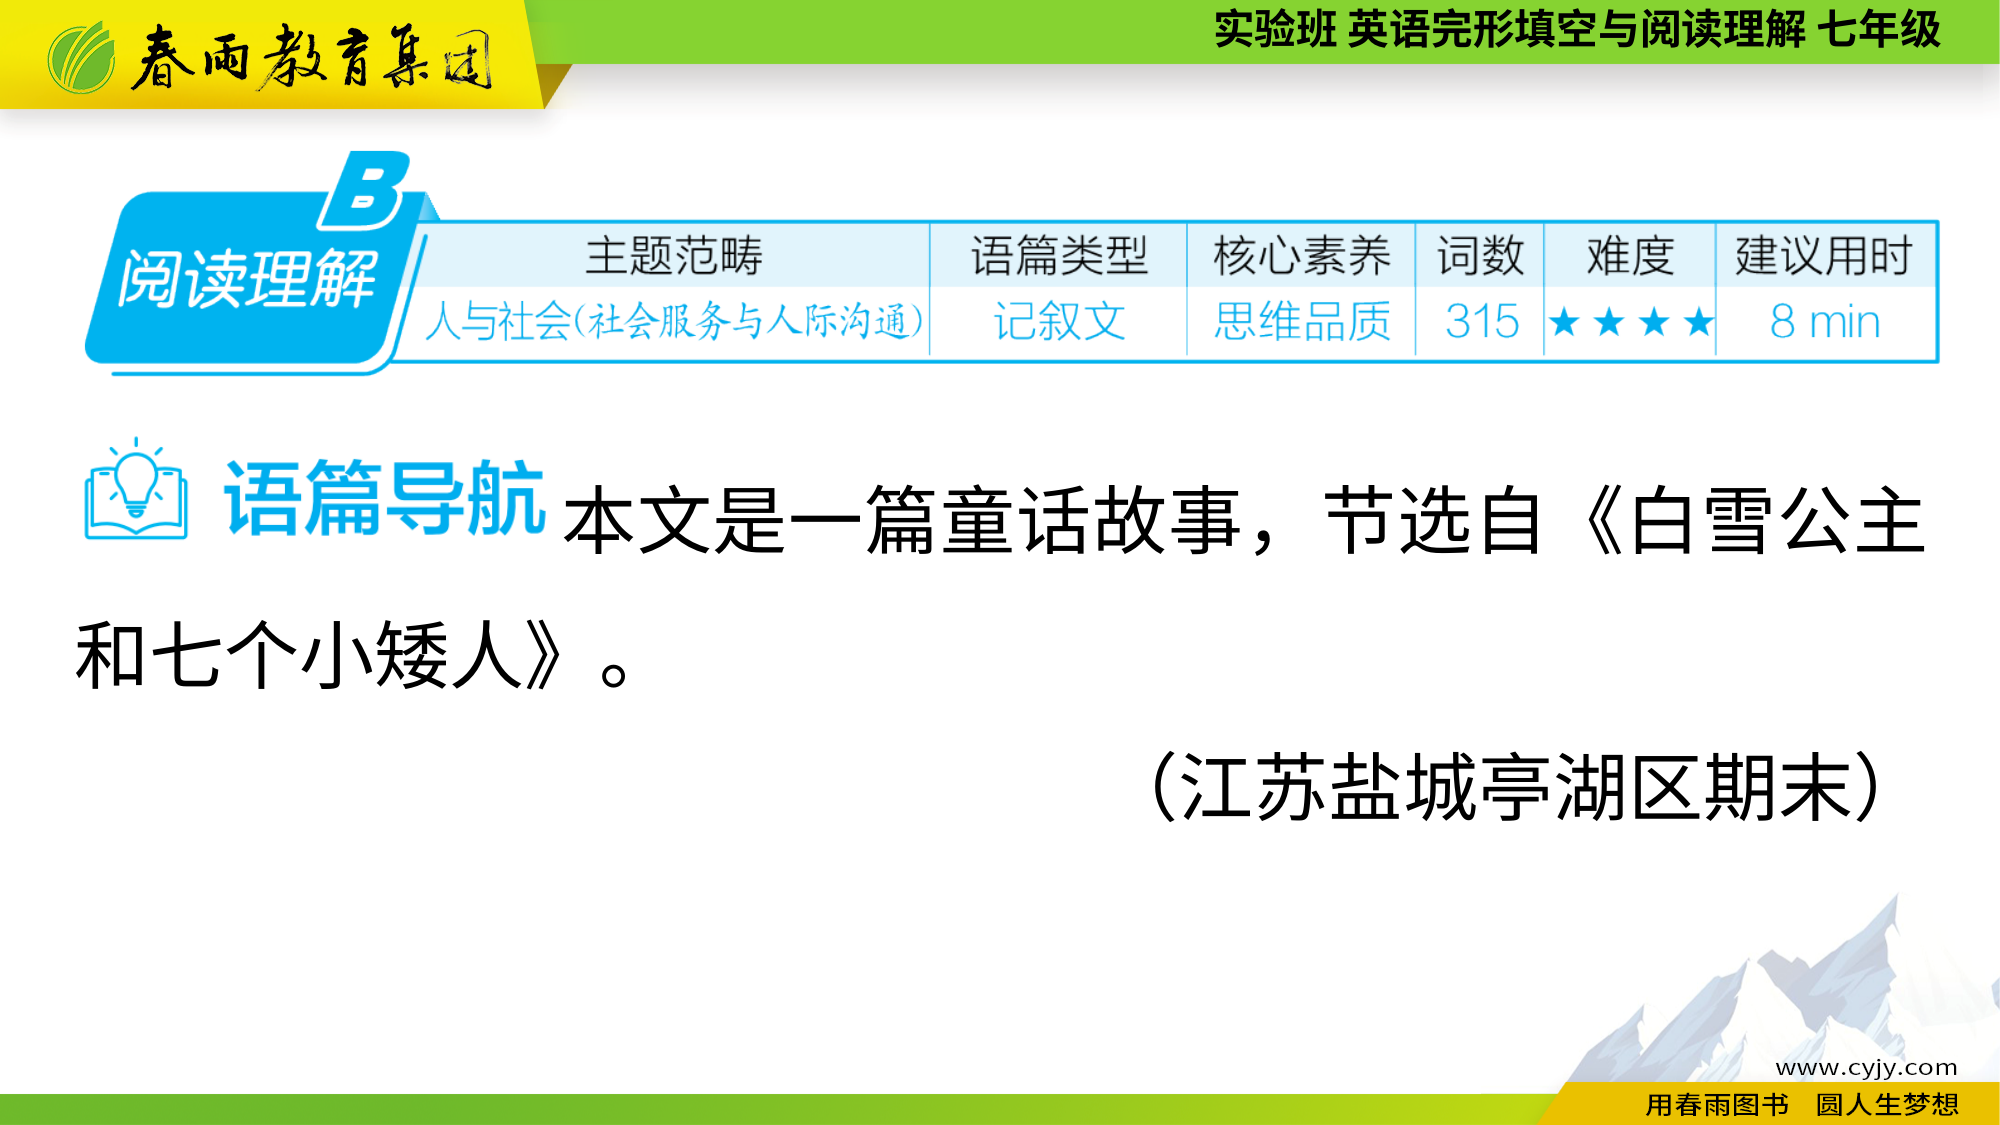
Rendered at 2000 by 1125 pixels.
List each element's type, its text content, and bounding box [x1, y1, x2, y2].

text_box （江苏盐城亭湖区期末） [1035, 688, 1944, 839]
text_box 本文是一篇童话故事，节选自《白雪公主和七个小矮人》。 [59, 420, 1944, 706]
picture [0, 0, 2000, 1125]
